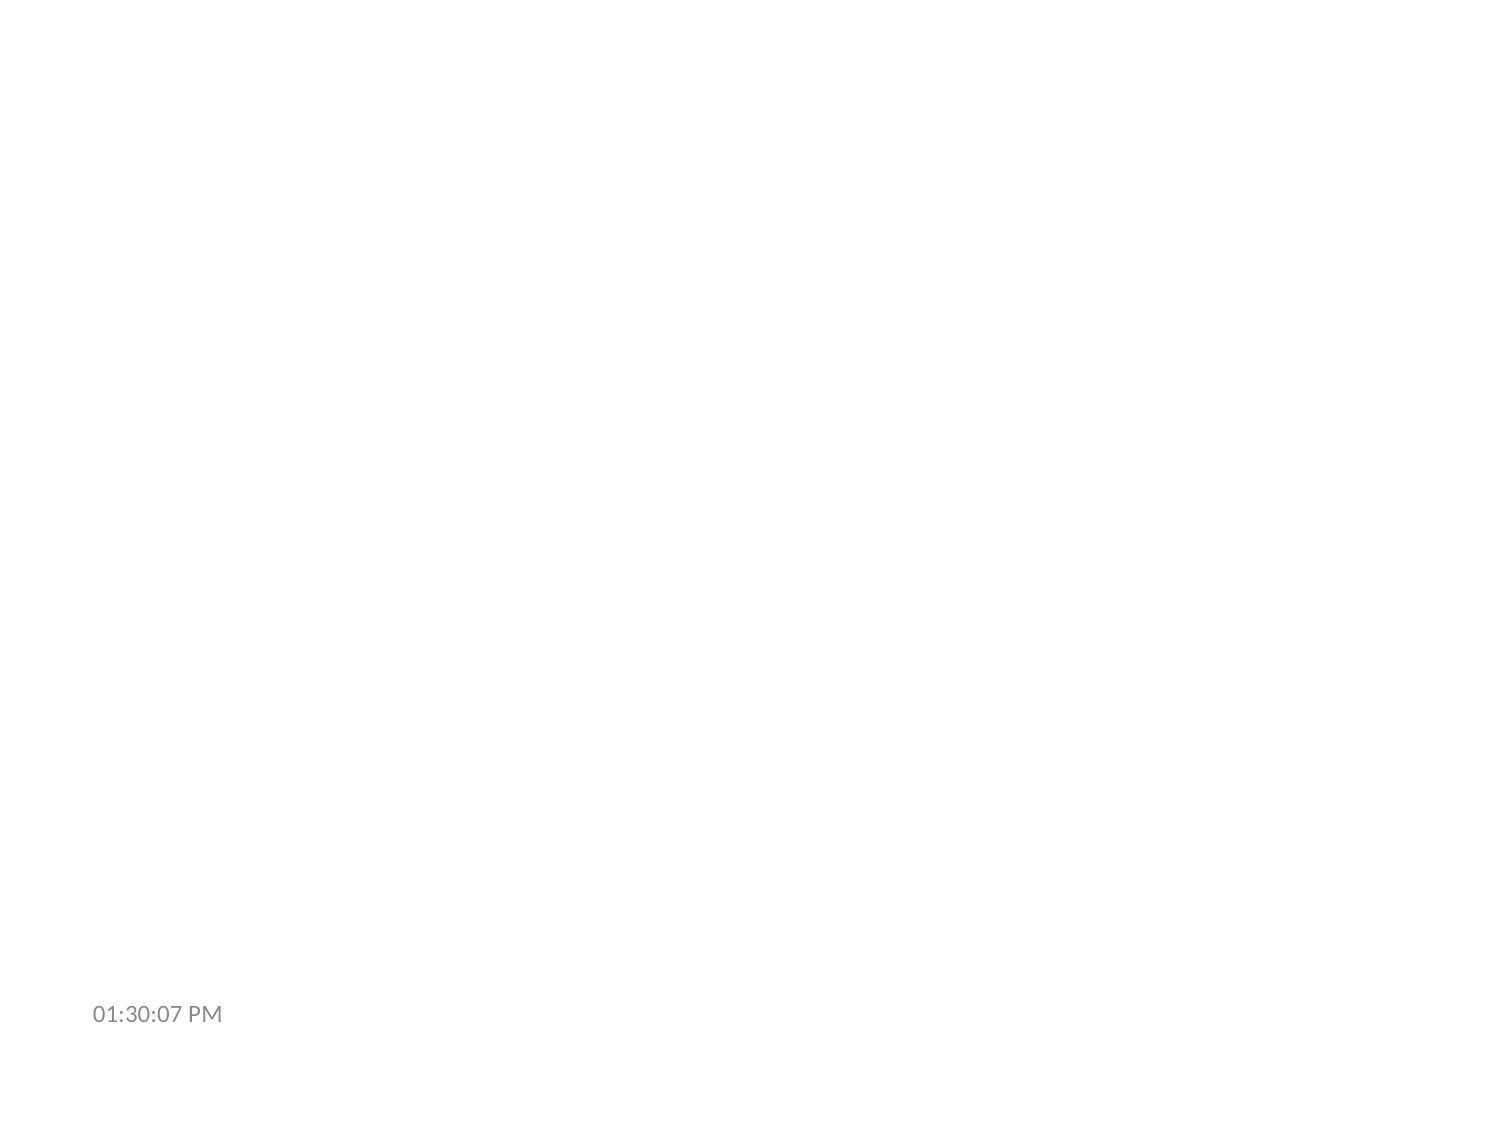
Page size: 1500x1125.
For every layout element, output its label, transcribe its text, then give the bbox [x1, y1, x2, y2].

text_box 3:35:09 PM [77, 982, 428, 1043]
